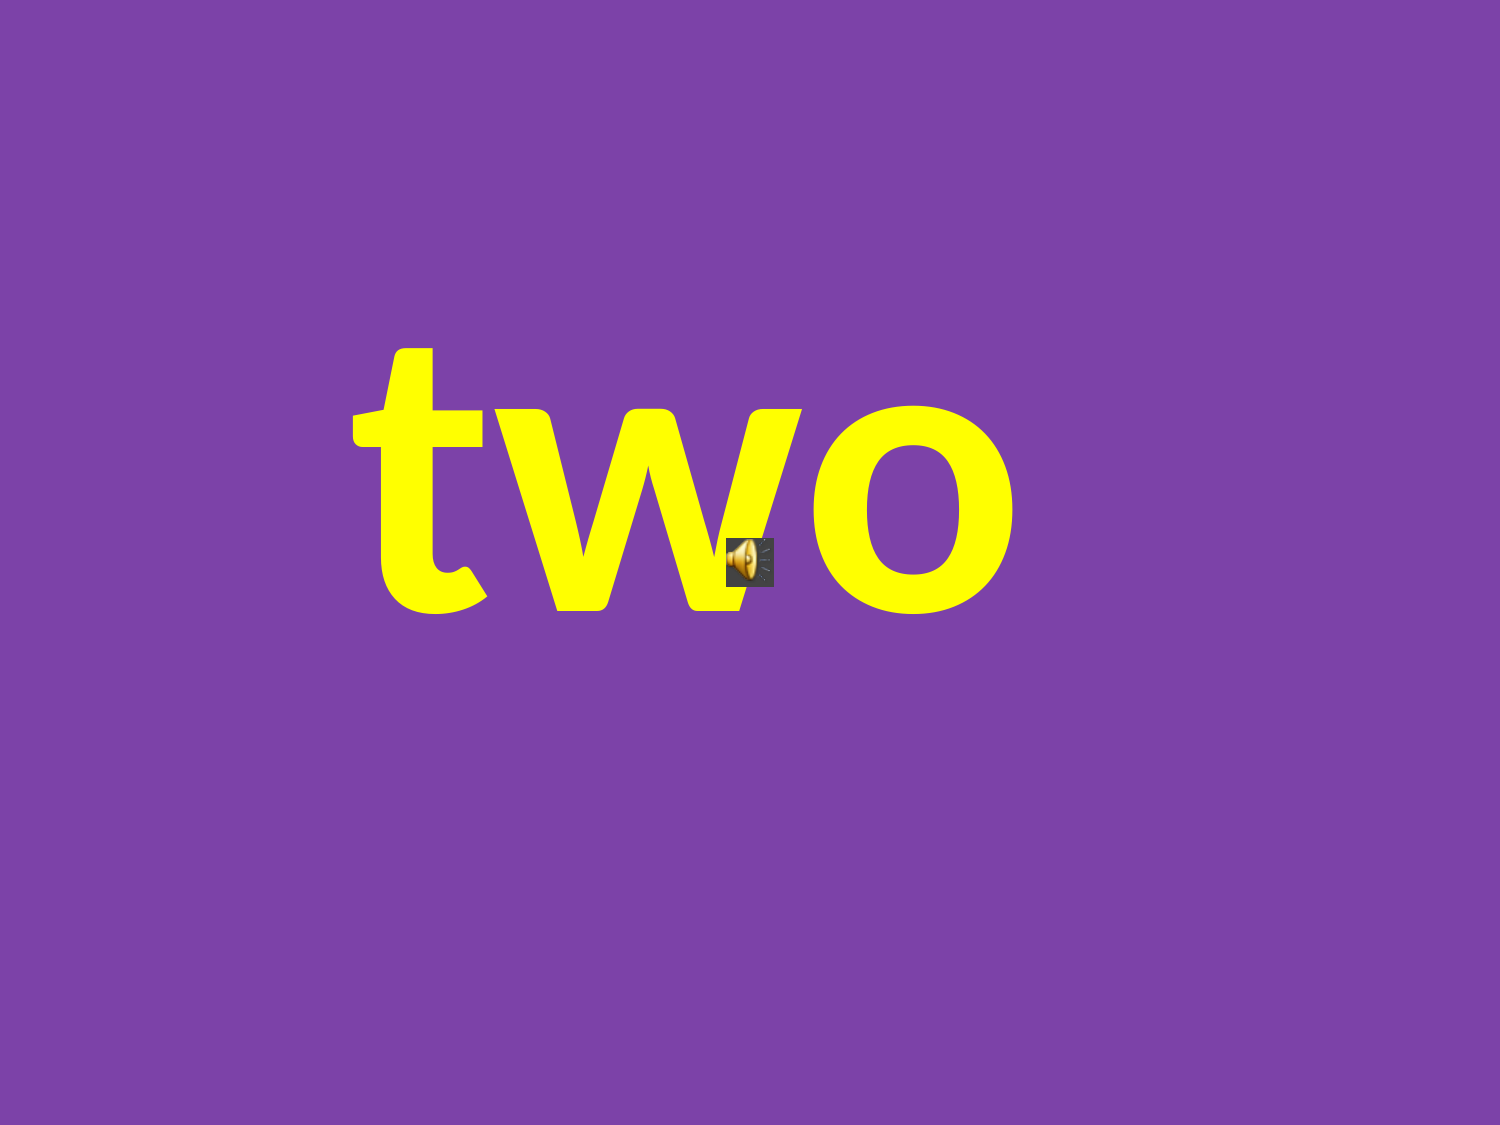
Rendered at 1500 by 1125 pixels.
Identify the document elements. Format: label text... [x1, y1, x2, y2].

picture [724, 537, 776, 588]
text_box two [187, 187, 1188, 703]
